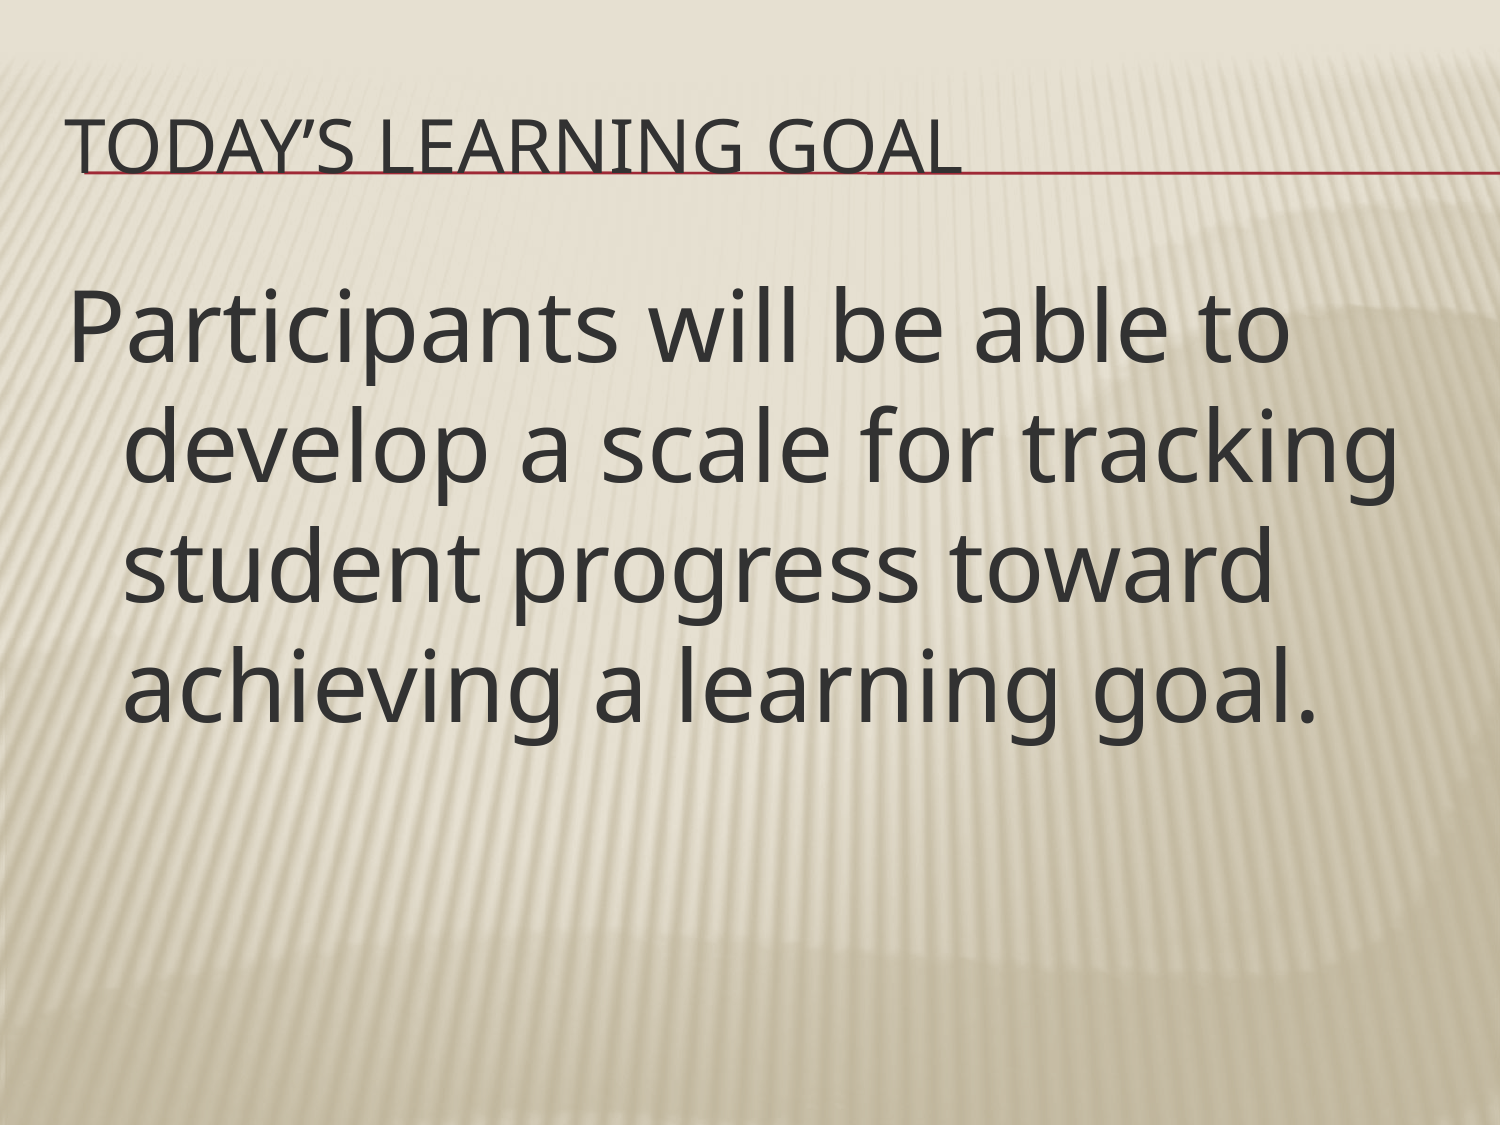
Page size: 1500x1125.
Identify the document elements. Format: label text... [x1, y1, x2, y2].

list Participants will be able to develop a scale for tracking student progress toward achieving a learning goal. [49, 254, 1476, 998]
title Today’s Learning Goal [50, 75, 1475, 213]
